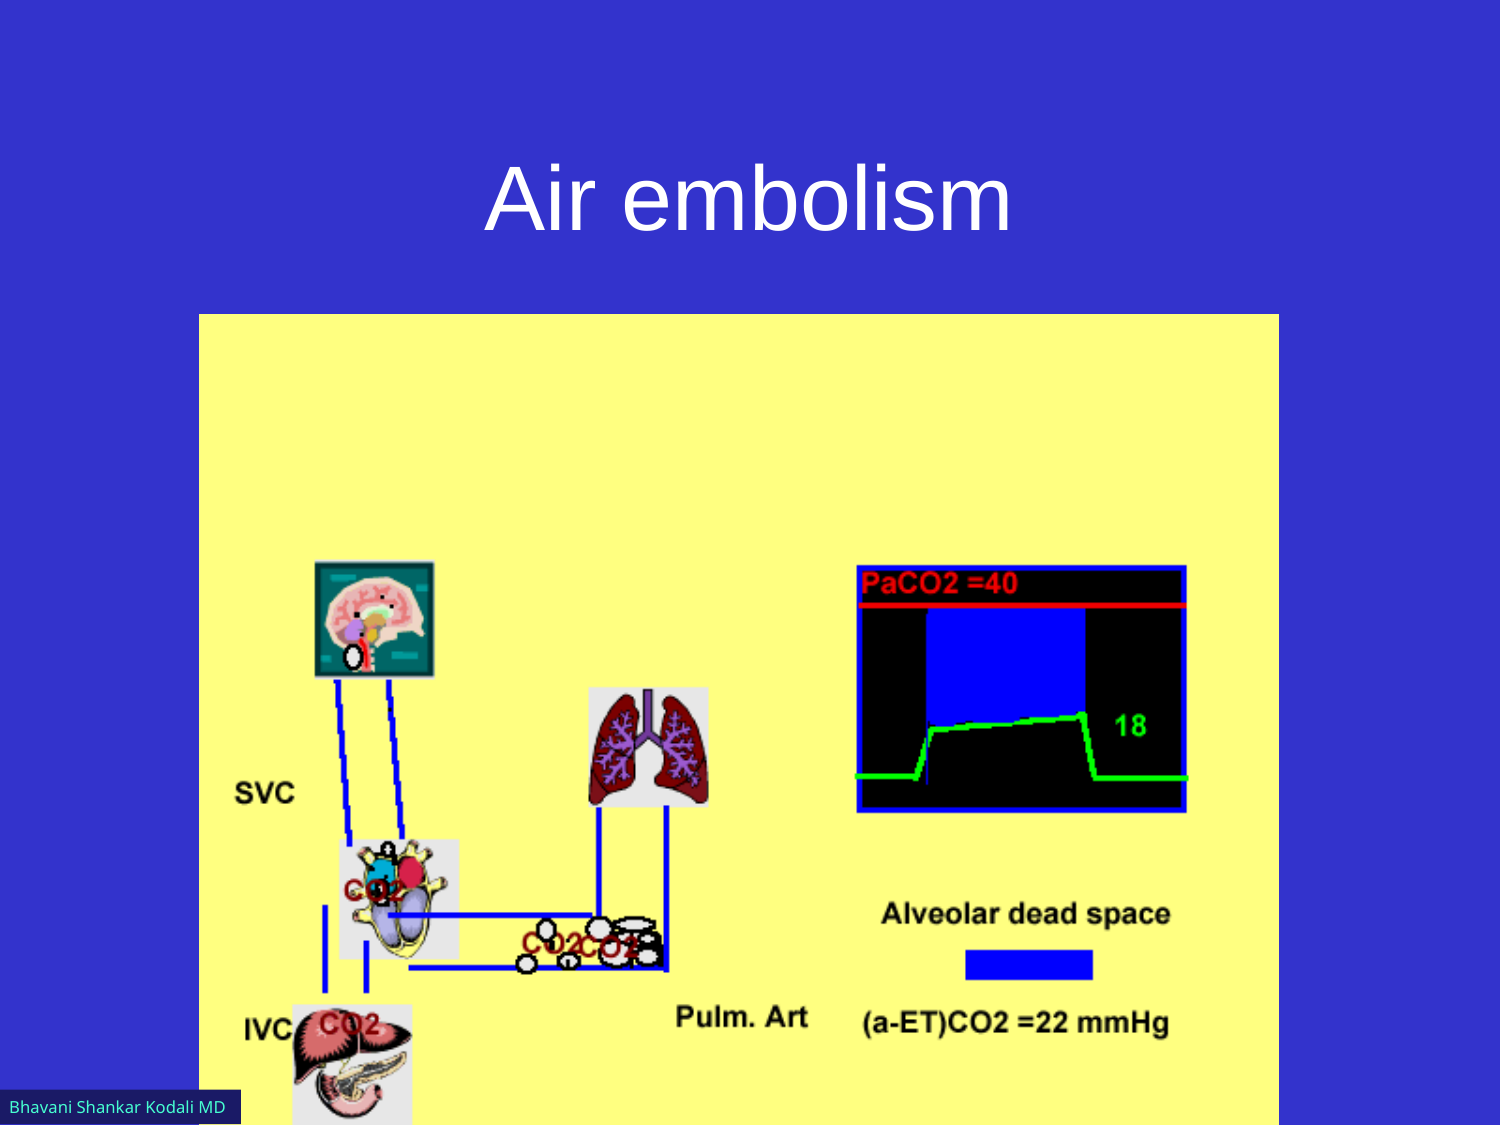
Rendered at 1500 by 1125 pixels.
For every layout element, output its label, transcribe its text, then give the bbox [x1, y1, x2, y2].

picture [198, 314, 1280, 1125]
title Air embolism [112, 99, 1388, 288]
text_box Bhavani Shankar Kodali MD [0, 1089, 193, 1125]
